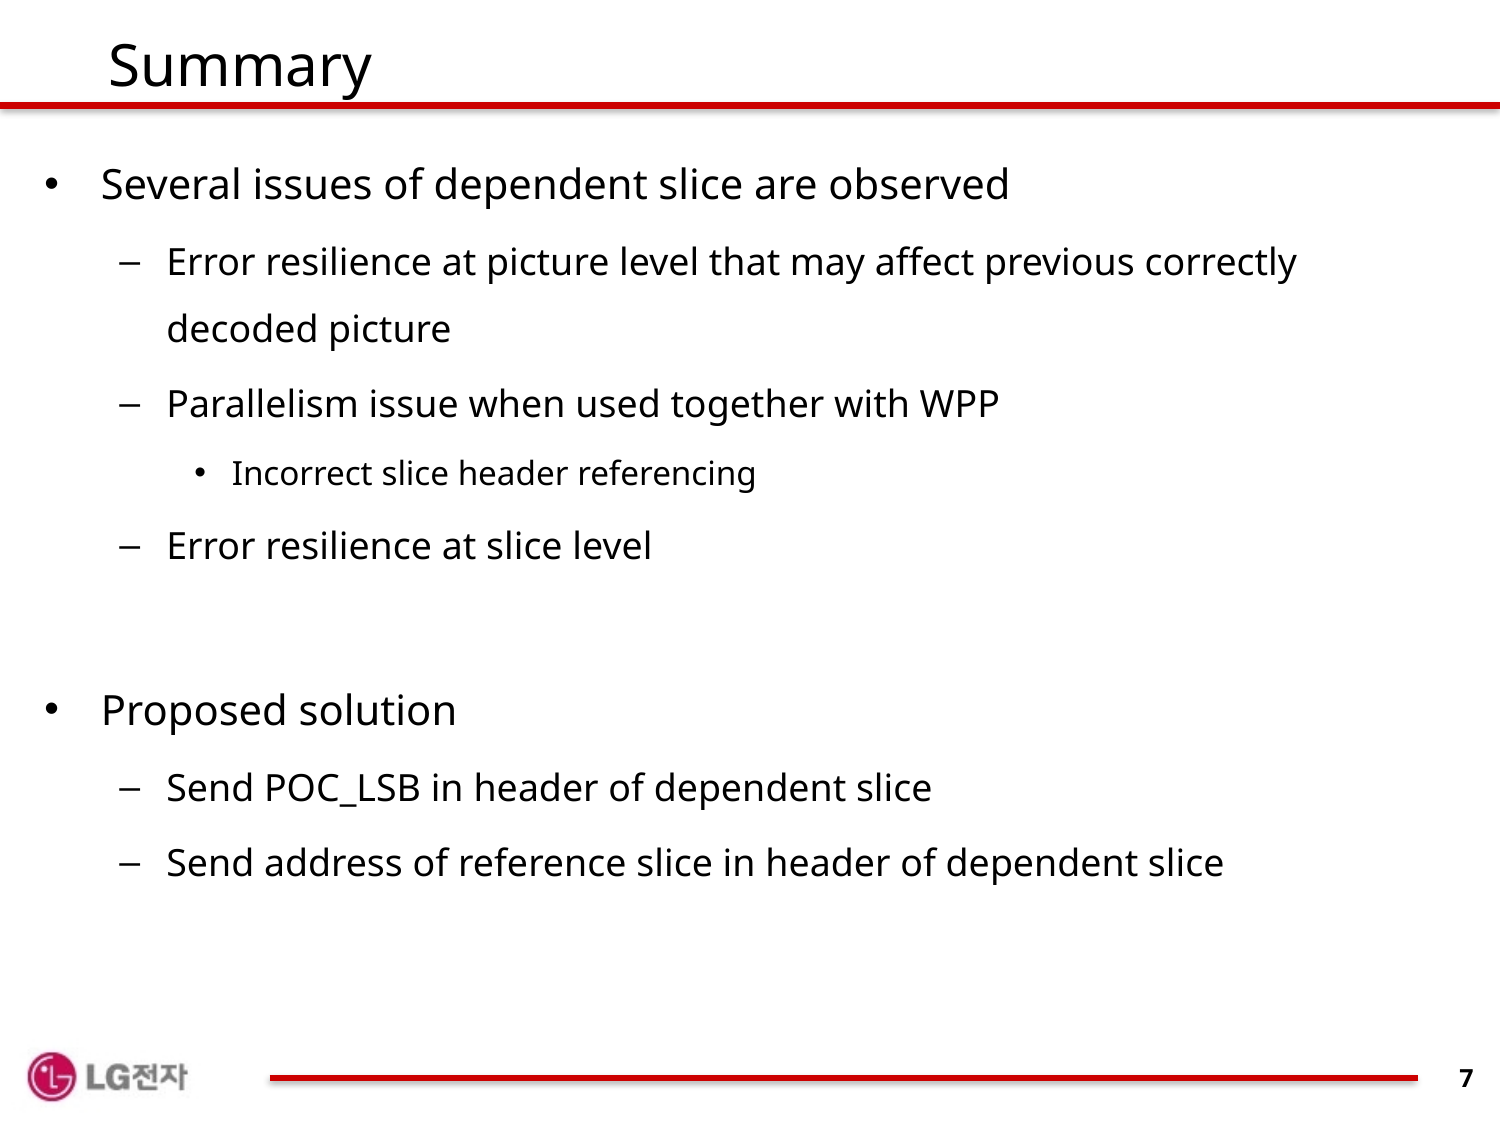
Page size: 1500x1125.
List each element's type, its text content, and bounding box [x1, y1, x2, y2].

title Summary [93, 32, 1243, 94]
picture [0, 1037, 249, 1125]
list Several issues of dependent slice are observed Error resilience at picture level that may affect previous correctly decoded picture Parallelism issue when used together with WPP Incorrect slice header referencing Error resilience at slice level Proposed solution Send POC_LSB in header of dependent slice Send address of reference slice in header of dependent slice [29, 125, 1471, 1059]
slide_number 7 [1417, 1054, 1489, 1114]
